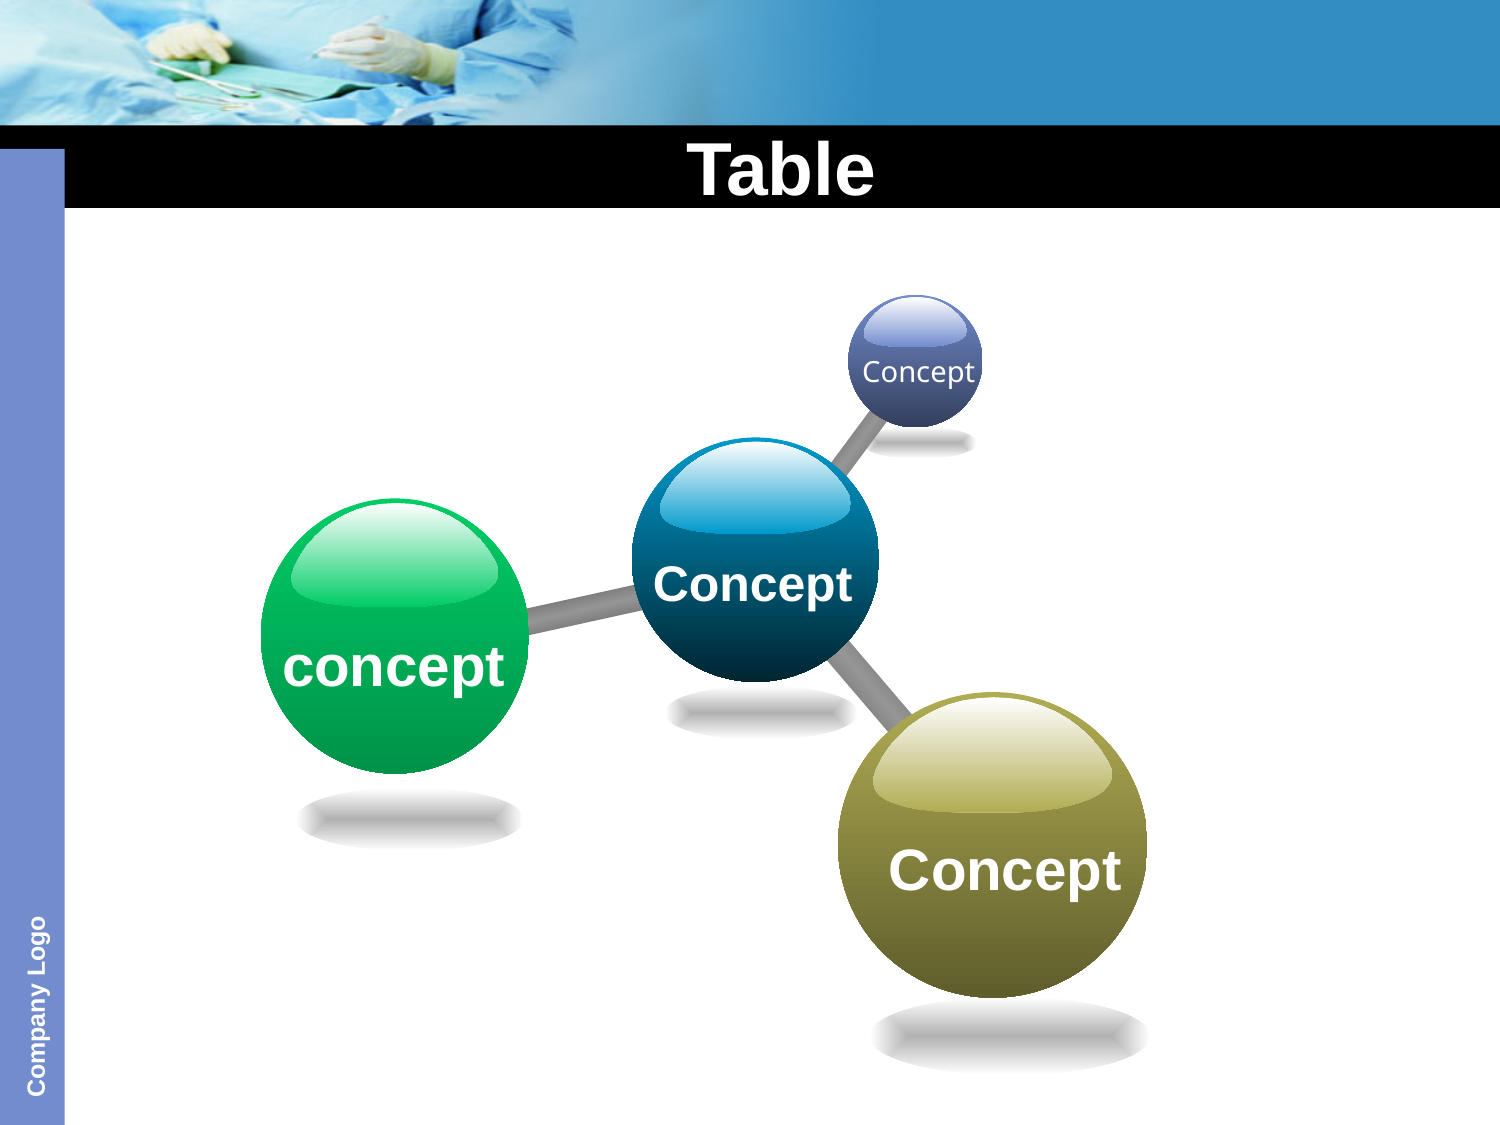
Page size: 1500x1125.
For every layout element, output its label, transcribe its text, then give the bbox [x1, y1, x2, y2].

picture [0, 0, 1500, 125]
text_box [260, 294, 1151, 1076]
title Table [62, 124, 1500, 206]
